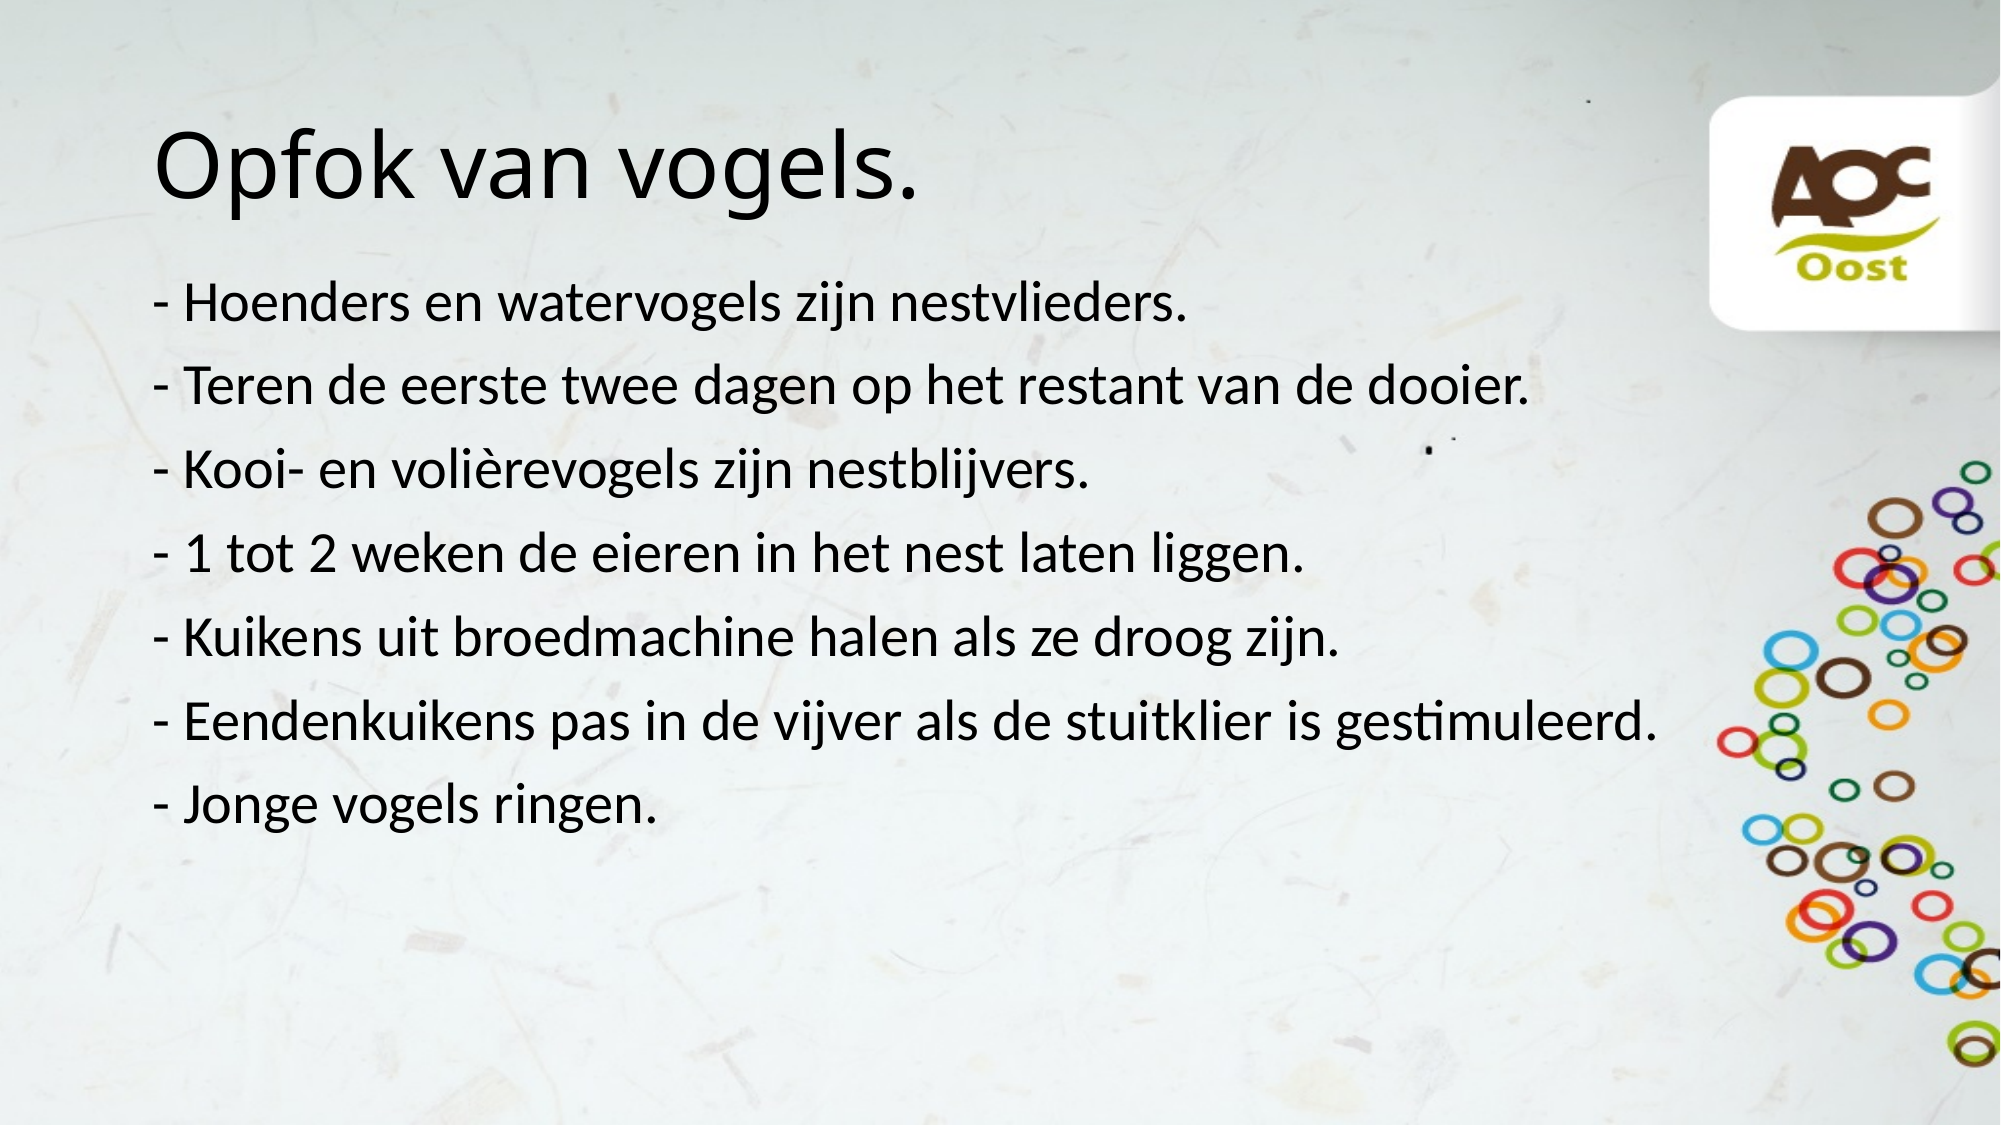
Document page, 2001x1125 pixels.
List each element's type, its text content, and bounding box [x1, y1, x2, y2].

list - Hoenders en watervogels zijn nestvlieders. - Teren de eerste twee dagen op het restant van de dooier. - Kooi- en volièrevogels zijn nestblijvers. - 1 tot 2 weken de eieren in het nest laten liggen. - Kuikens uit broedmachine halen als ze droog zijn. - Eendenkuikens pas in de vijver als de stuitklier is gestimuleerd. - Jonge vogels ringen. [137, 263, 1863, 862]
picture [0, 0, 2001, 1125]
title Opfok van vogels. [137, 59, 1863, 263]
